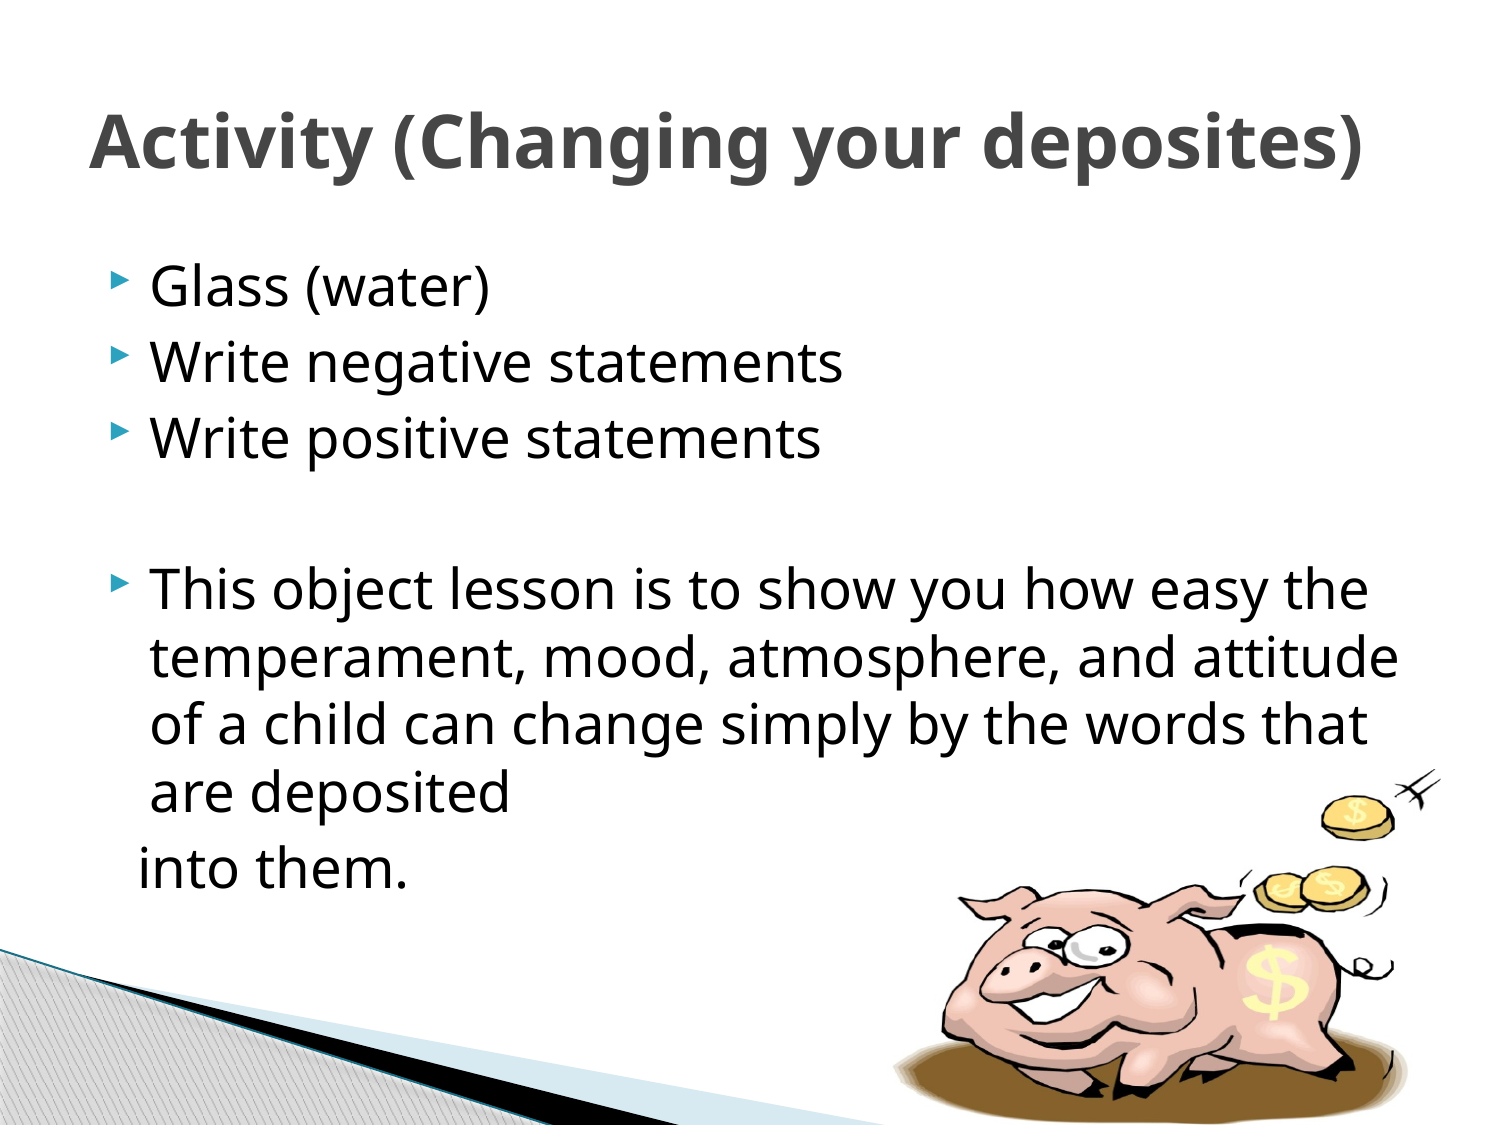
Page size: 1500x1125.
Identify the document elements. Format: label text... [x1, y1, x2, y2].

picture [887, 769, 1441, 1125]
title Activity (Changing your deposites) [75, 45, 1425, 233]
list Glass (water) Write negative statements Write positive statements This object lesson is to show you how easy the temperament, mood, atmosphere, and attitude of a child can change simply by the words that are deposited into them. [75, 243, 1425, 986]
